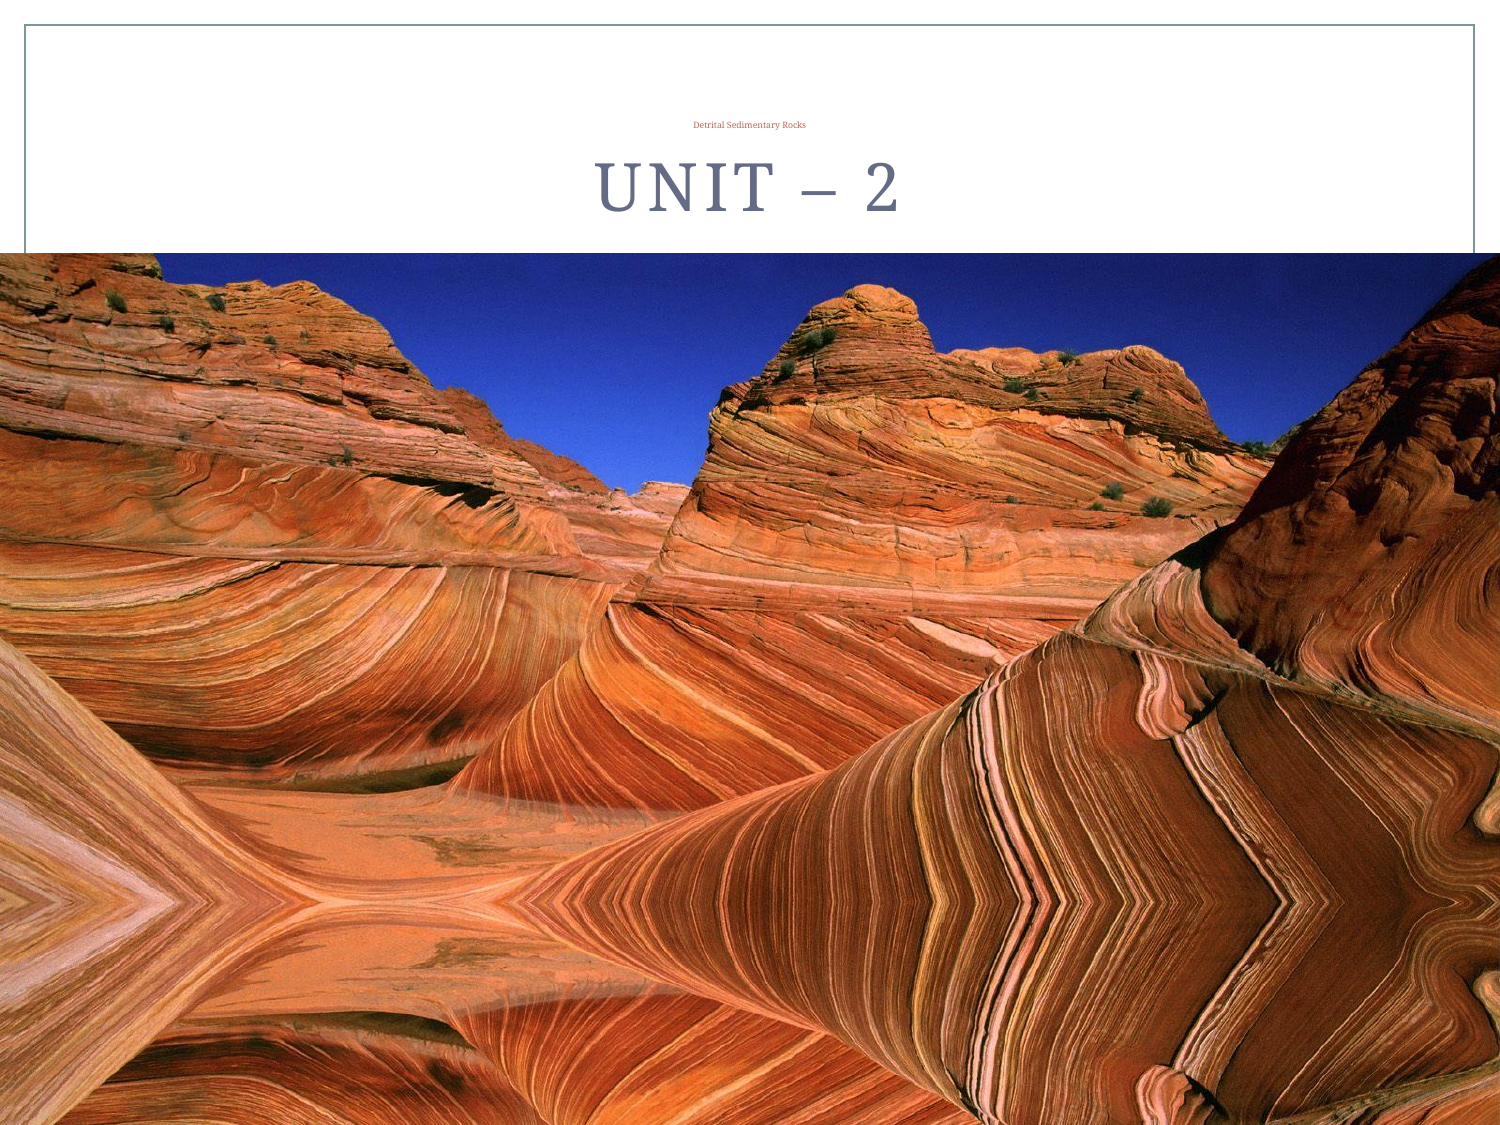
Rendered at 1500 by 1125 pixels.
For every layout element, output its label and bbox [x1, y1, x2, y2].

picture [0, 253, 1500, 1125]
text_box [25, 0, 1500, 251]
